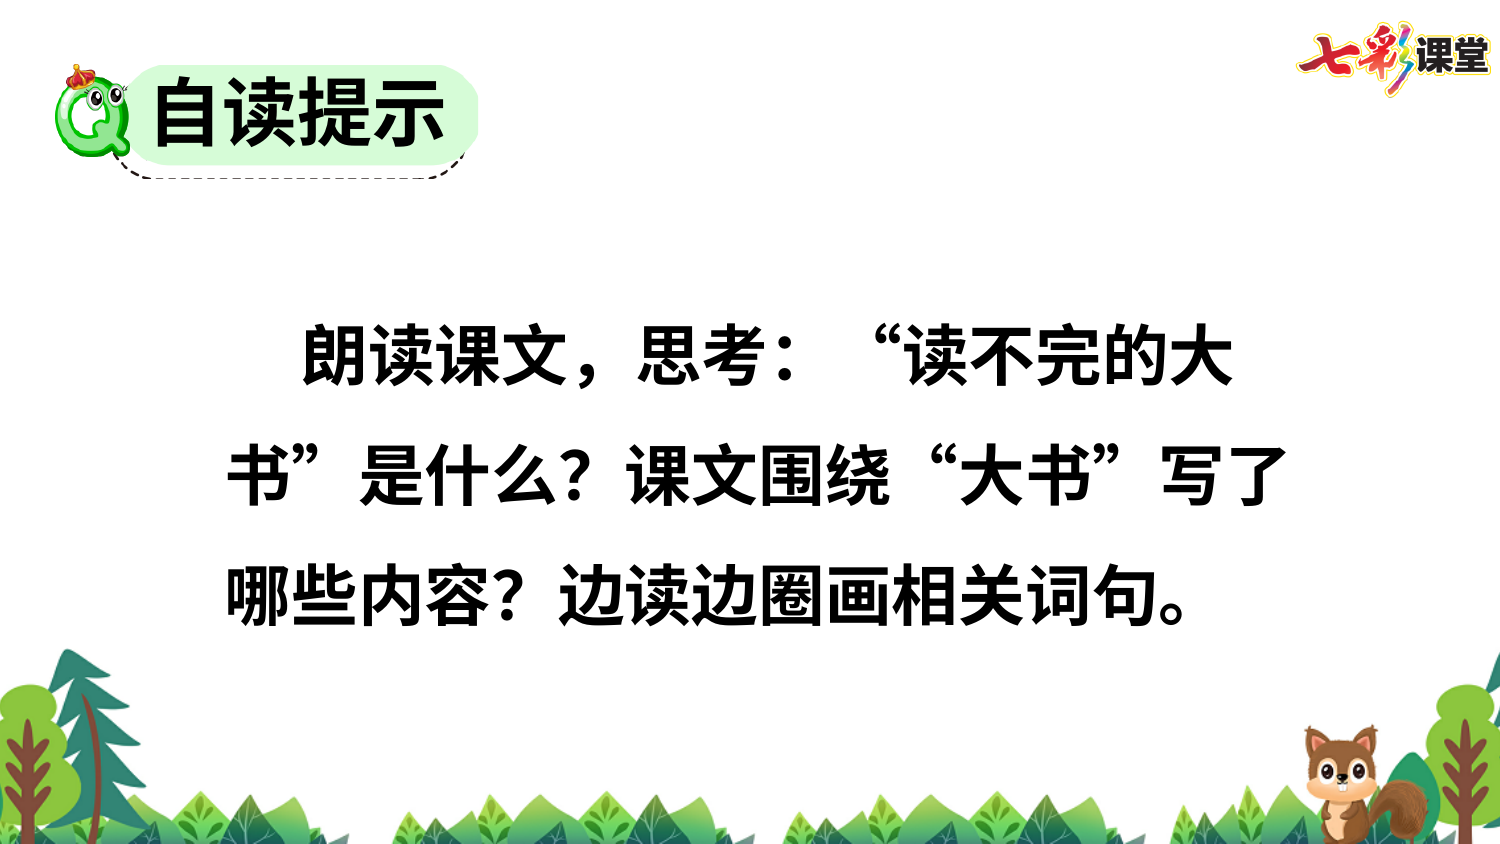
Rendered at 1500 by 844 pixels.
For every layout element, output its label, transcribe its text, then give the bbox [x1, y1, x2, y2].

picture [0, 0, 1500, 844]
text_box 朗读课文，思考：“读不完的大书”是什么？课文围绕“大书”写了哪些内容？边读边圈画相关词句。 [213, 268, 1341, 640]
text_box 自读提示 [135, 59, 484, 161]
